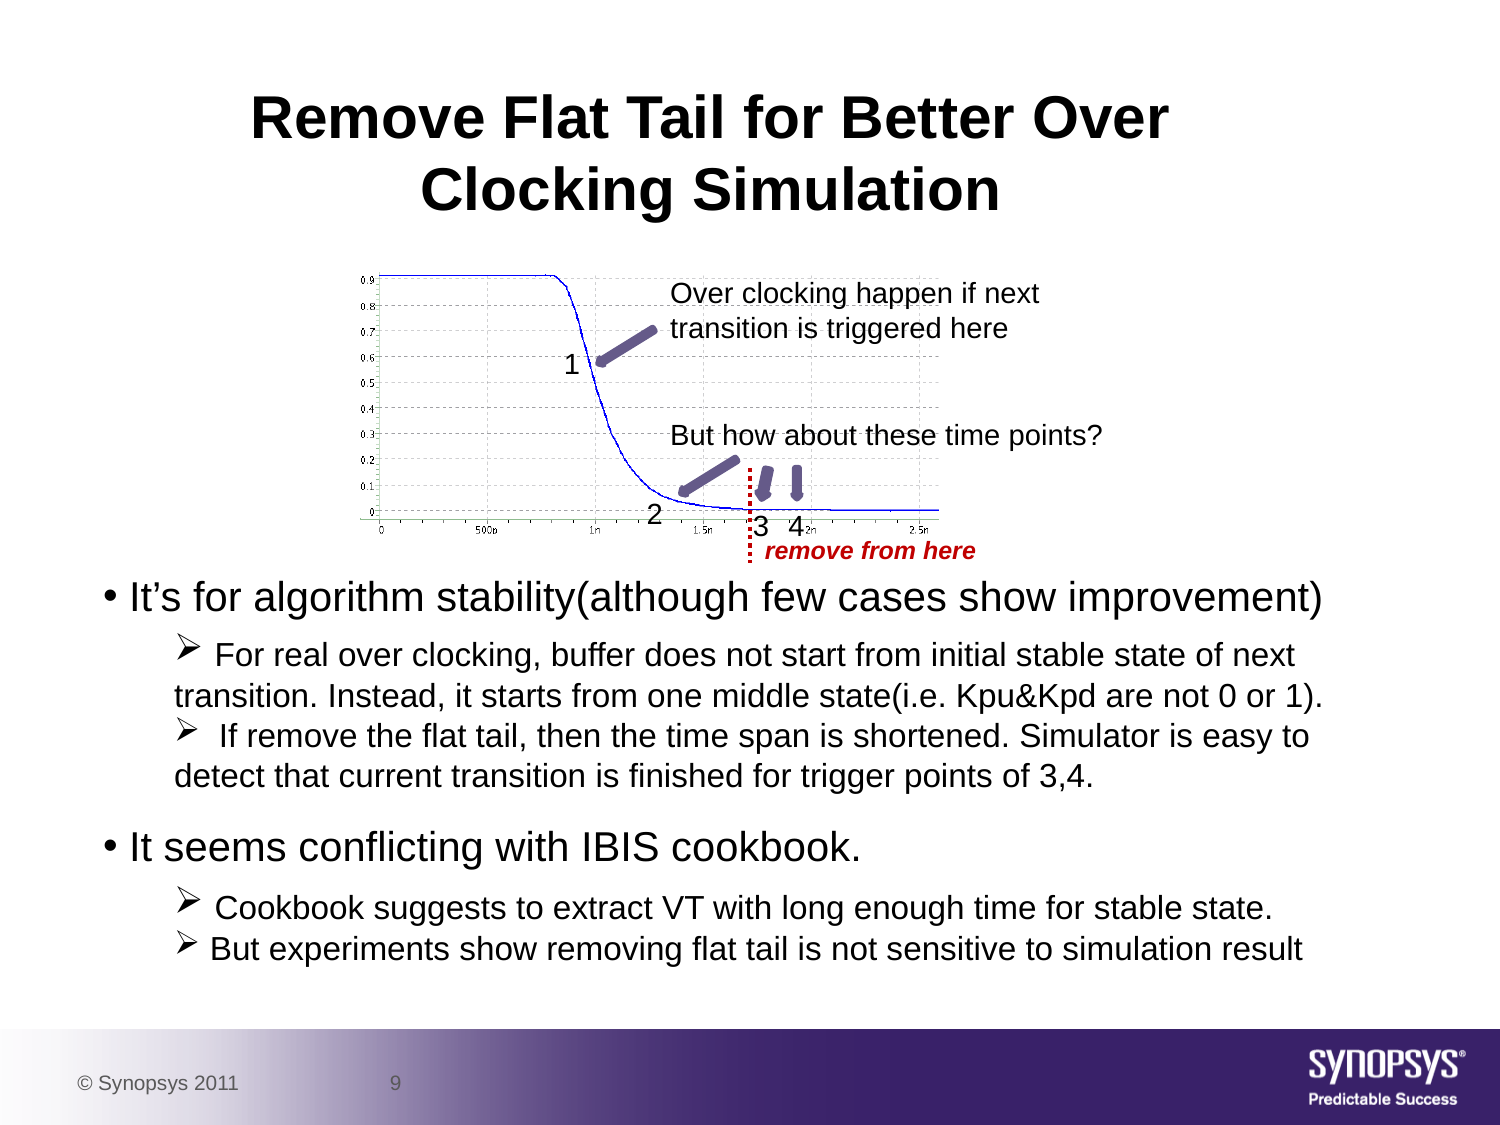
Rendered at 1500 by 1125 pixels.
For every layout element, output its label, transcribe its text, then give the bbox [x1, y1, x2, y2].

picture [359, 272, 940, 535]
text_box 3 [738, 543, 749, 550]
text_box Cookbook suggests to extract VT with long enough time for stable state. But experiments show removing flat tail is not sensitive to simulation result [159, 874, 1341, 975]
text_box Remove Flat Tail for Better Over Clocking Simulation [220, 56, 1202, 244]
text_box Over clocking happen if next transition is triggered here [655, 267, 1081, 352]
text_box But how about these time points? [944, 408, 1128, 459]
picture [0, 1029, 1500, 1125]
text_box For real over clocking, buffer does not start from initial stable state of next transition. Instead, it starts from one middle state(i.e. Kpu&Kpd are not 0 or 1). If remove the flat tail, then the time span is shortened. Simulator is easy to detect that current transition is finished for trigger points of 3,4. [159, 621, 1376, 801]
text_box It’s for algorithm stability(although few cases show improvement) It seems conflicting with IBIS cookbook. [88, 562, 1365, 878]
text_box remove from here [749, 527, 998, 572]
